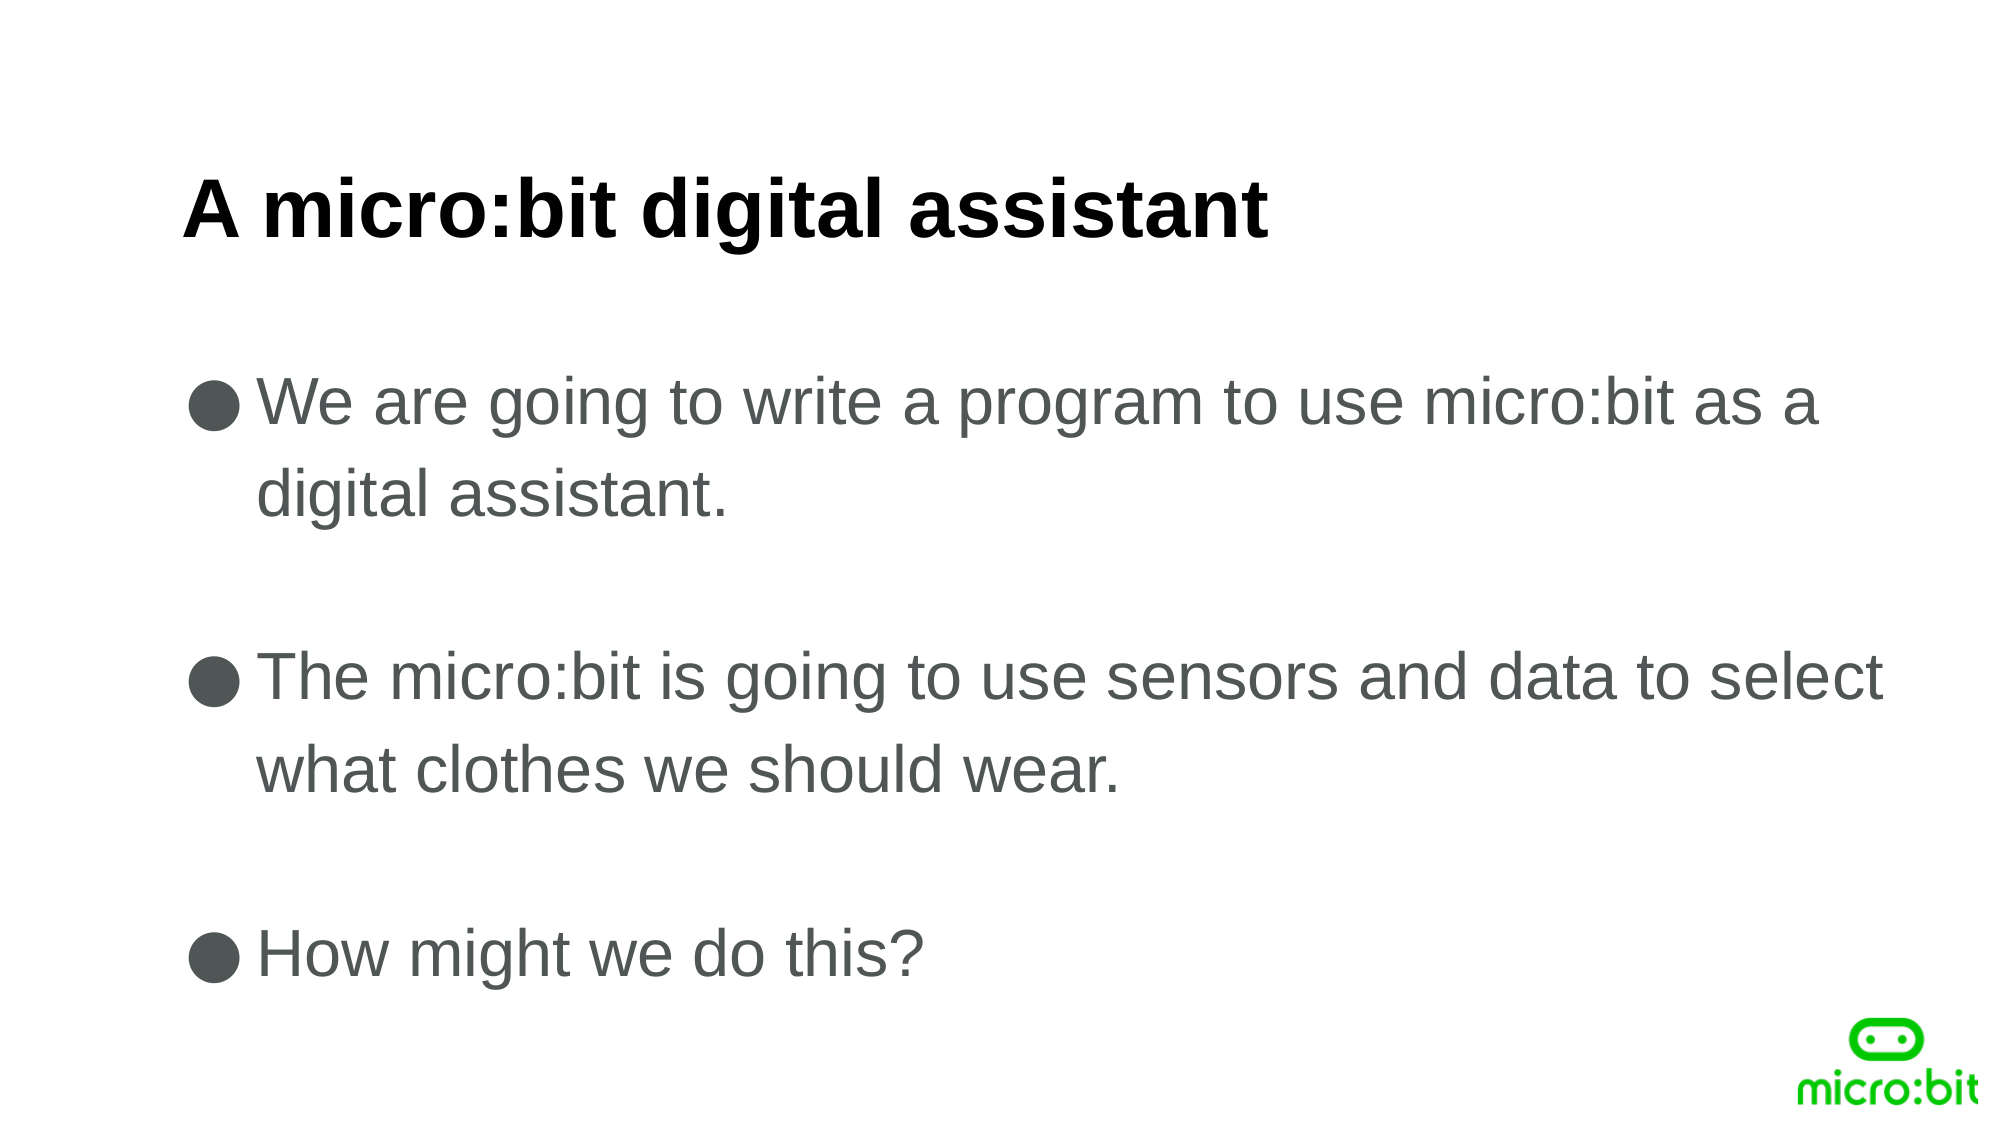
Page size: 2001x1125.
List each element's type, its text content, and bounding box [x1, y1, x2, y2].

text_box A micro:bit digital assistant We are going to write a program to use micro:bit as a digital assistant. The micro:bit is going to use sensors and data to select what clothes we should wear. How might we do this? [166, 60, 1918, 884]
picture [1797, 1017, 1978, 1106]
